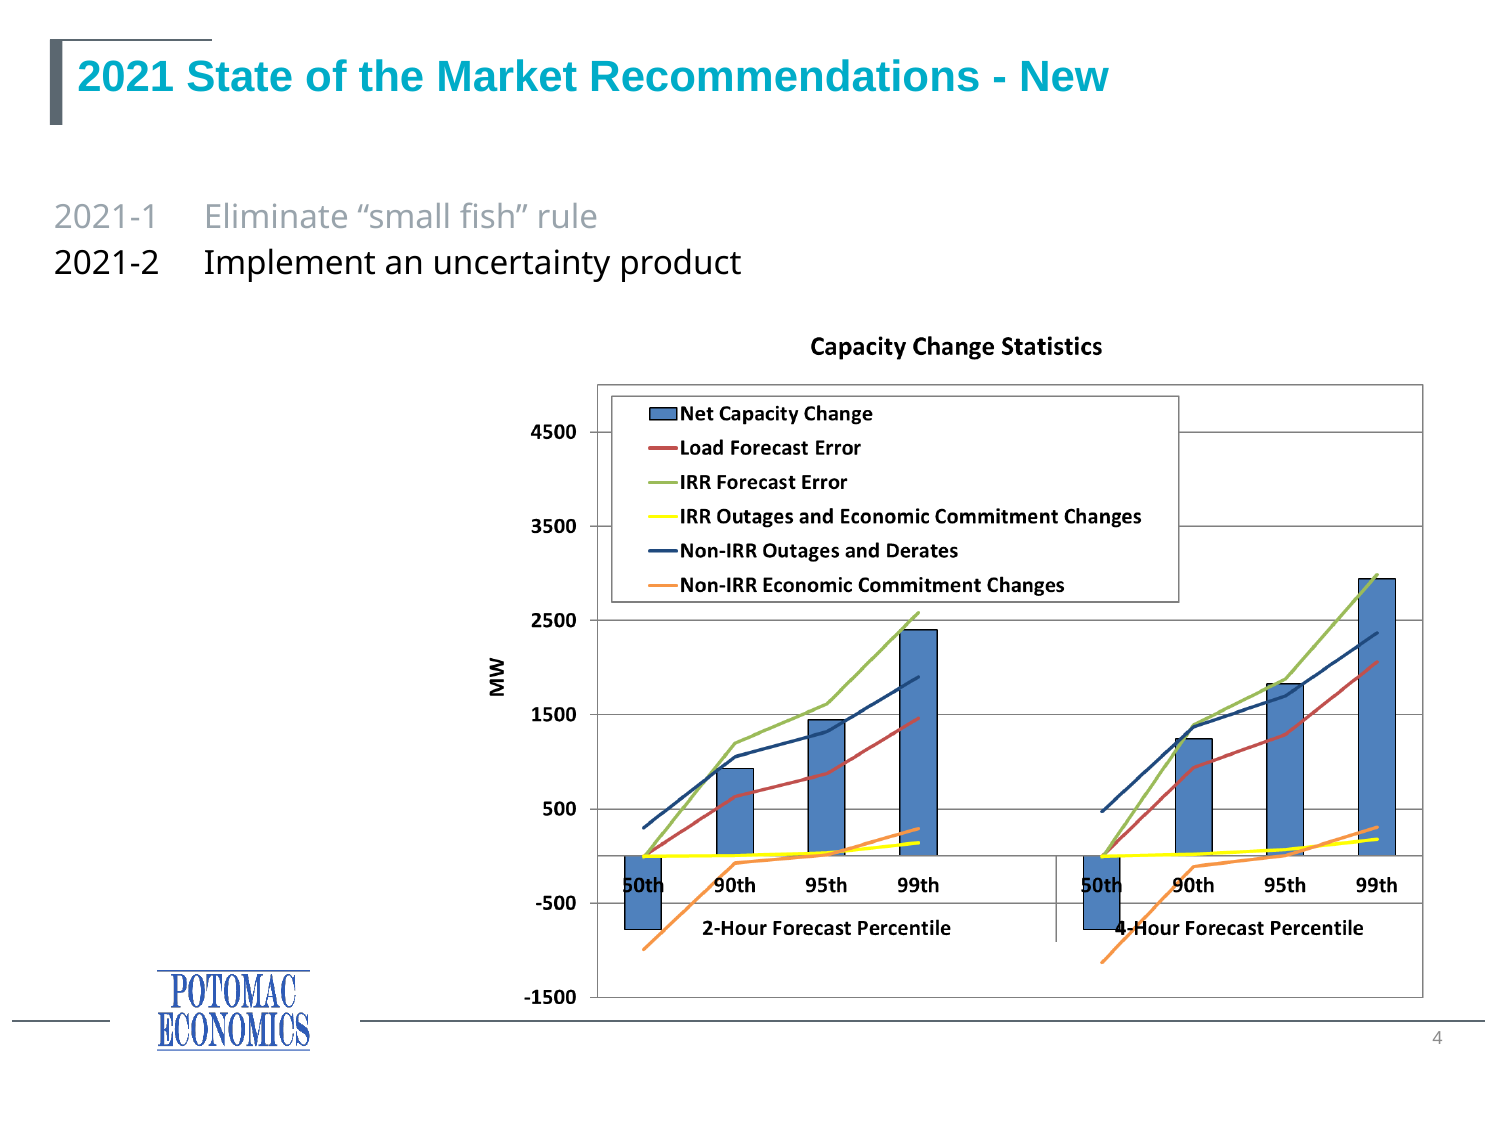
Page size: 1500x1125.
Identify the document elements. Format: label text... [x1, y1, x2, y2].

slide_number 4 [1387, 1012, 1488, 1062]
title 2021 State of the Market Recommendations - New [62, 39, 1450, 134]
picture [156, 984, 312, 1053]
list 2021-1 Eliminate “small fish” rule 2021-2 Implement an uncertainty product [39, 187, 888, 984]
picture [474, 317, 1438, 1018]
